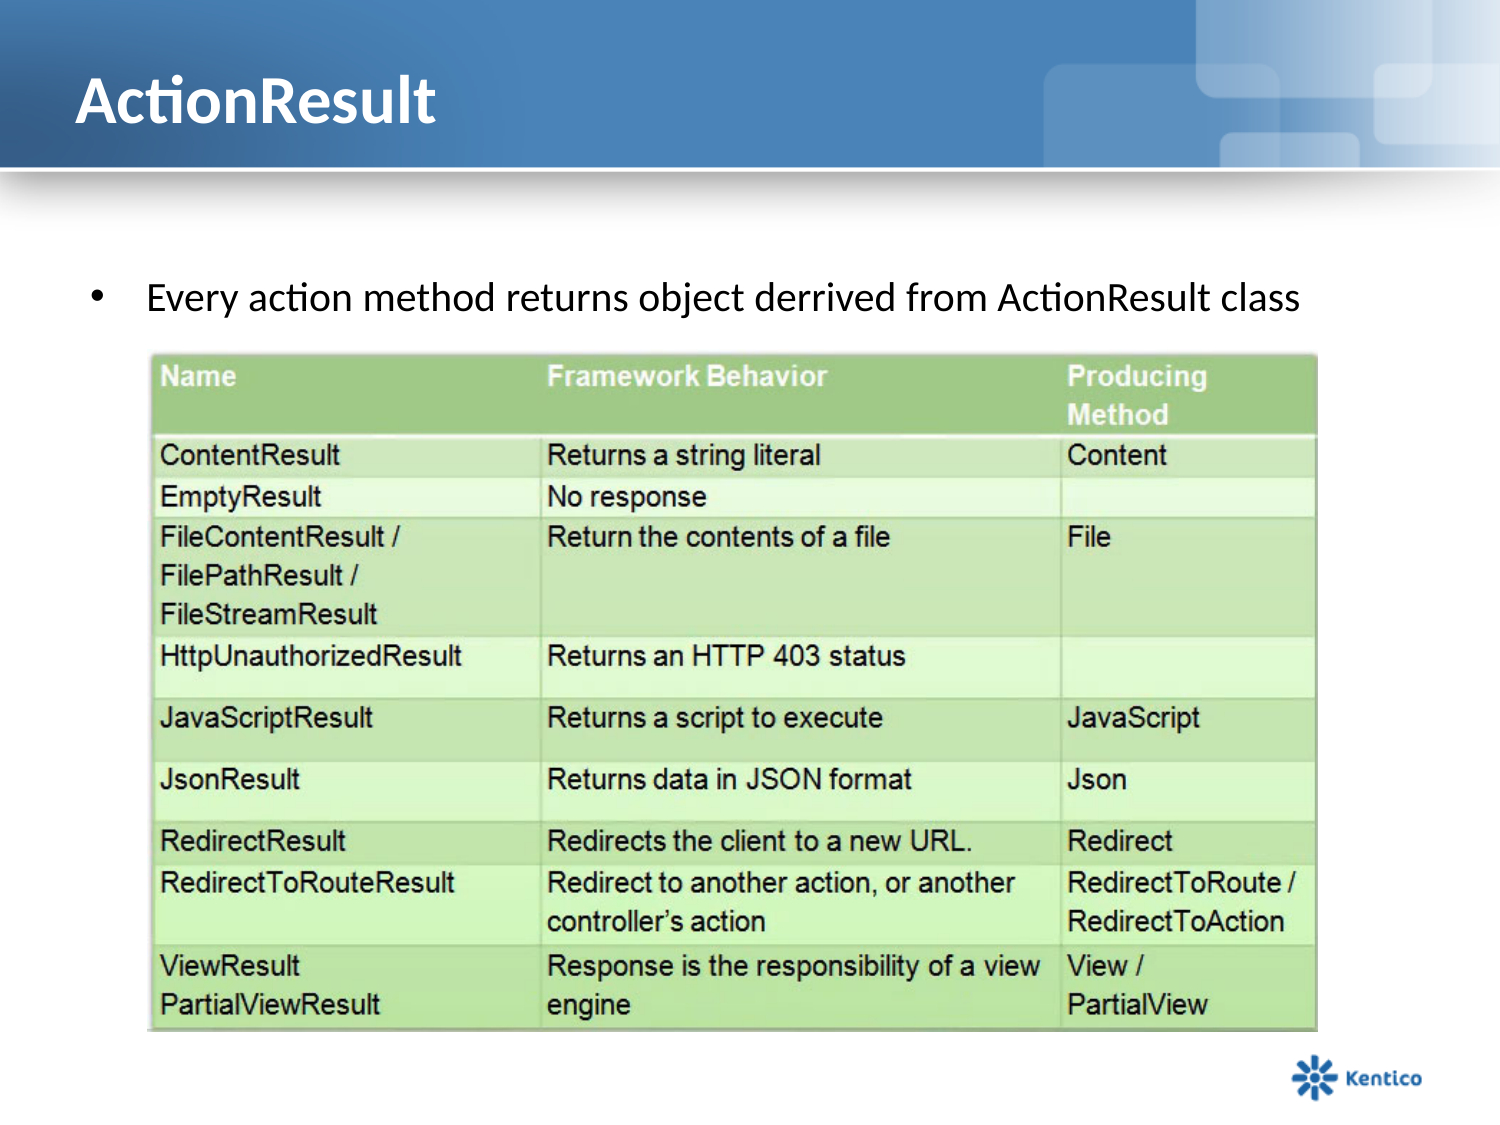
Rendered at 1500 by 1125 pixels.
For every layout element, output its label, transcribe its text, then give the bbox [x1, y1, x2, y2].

picture [0, 0, 1500, 1125]
title ActionResult [75, 54, 1425, 149]
list Every action method returns object derrived from ActionResult class [75, 262, 1425, 1005]
